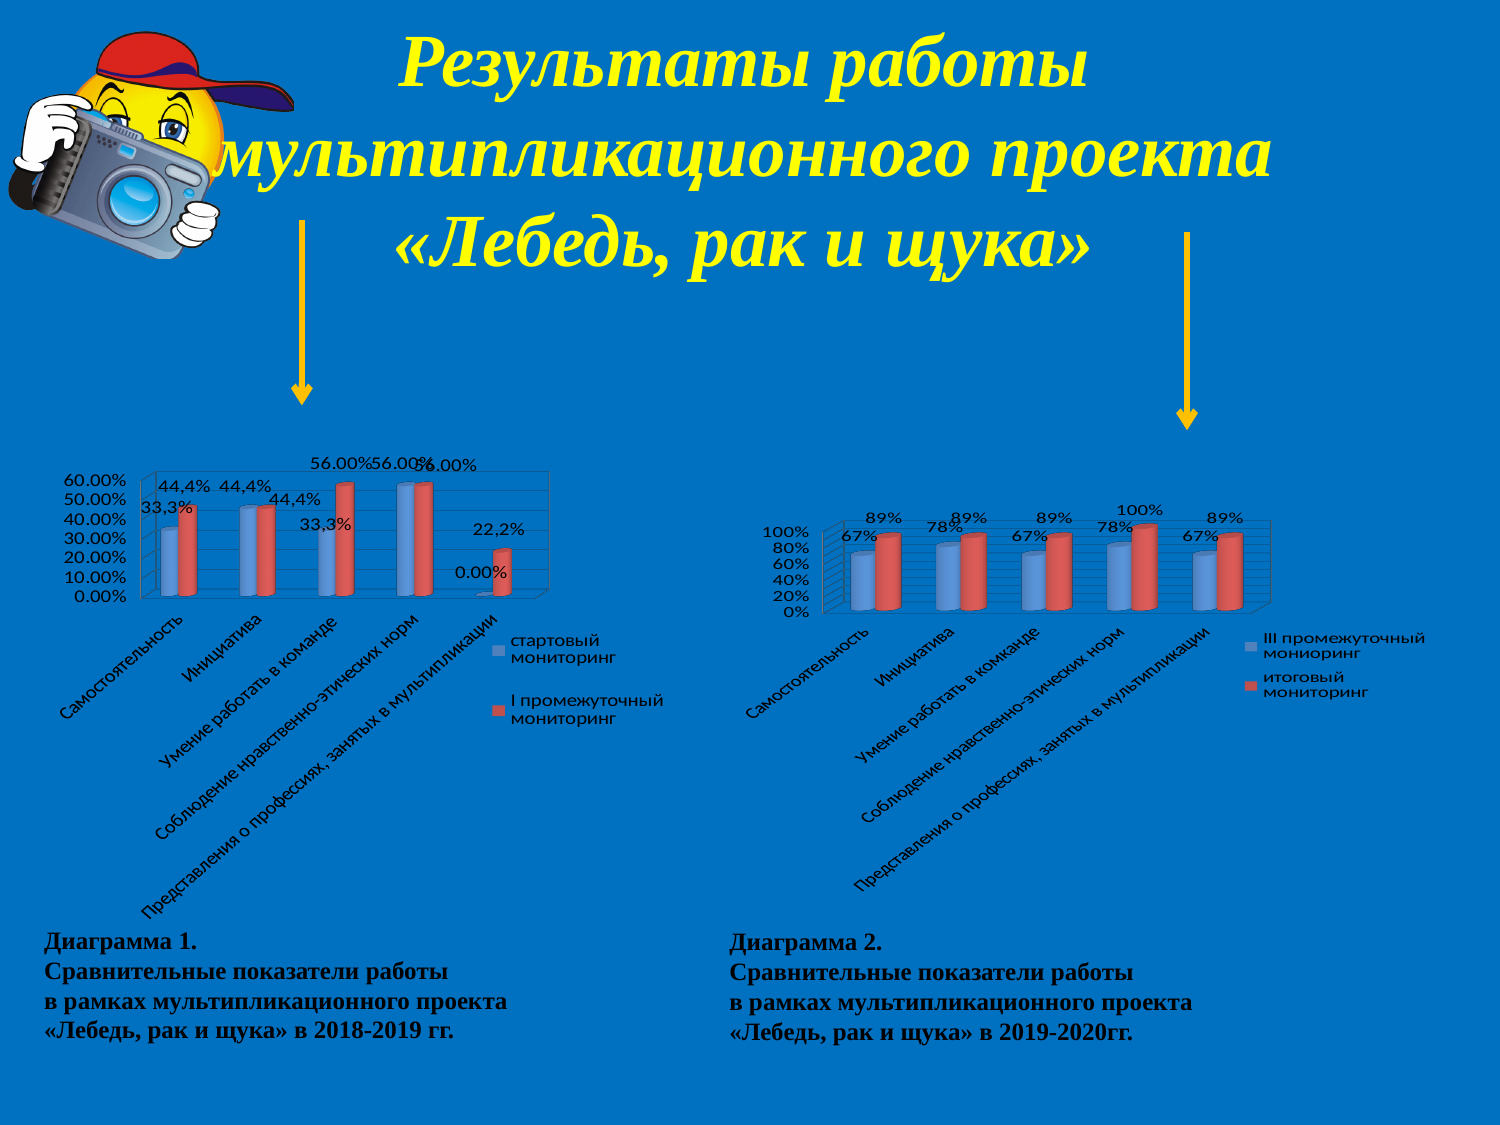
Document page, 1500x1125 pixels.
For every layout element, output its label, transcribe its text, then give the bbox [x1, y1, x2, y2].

chart [41, 455, 1495, 924]
text_box Диаграмма 2. Сравнительные показатели работы в рамках мультипликационного проекта «Лебедь, рак и щука» в 2019-2020гг. [714, 918, 1465, 1053]
text_box Результаты работы мультипликационного проекта «Лебедь, рак и щука» [298, 88, 1331, 206]
text_box Диаграмма 1. Сравнительные показатели работы в рамках мультипликационного проекта «Лебедь, рак и щука» в 2018-2019 гг. [29, 916, 714, 1052]
picture [0, 30, 294, 260]
